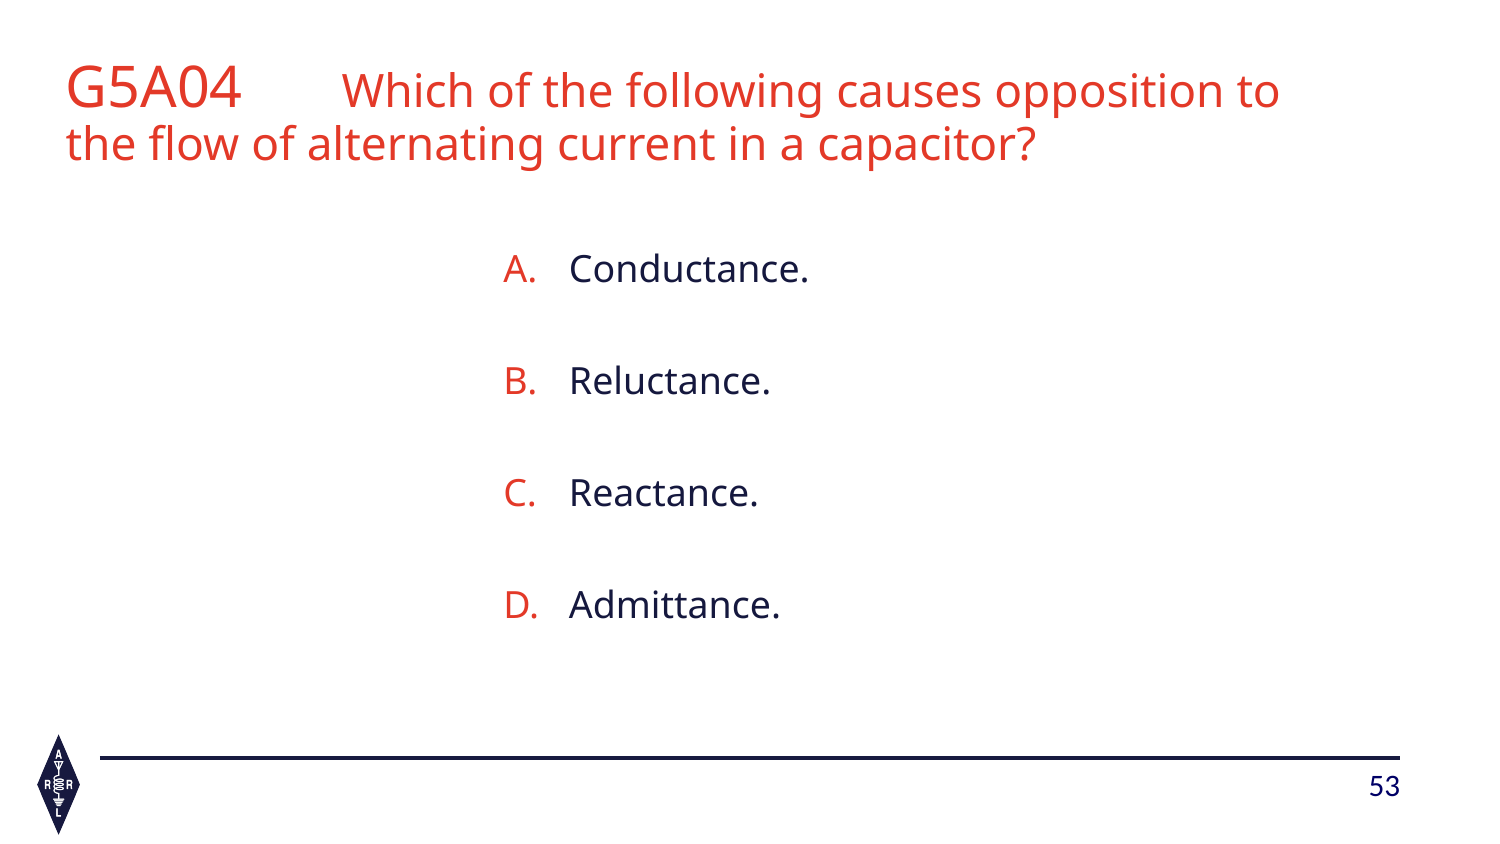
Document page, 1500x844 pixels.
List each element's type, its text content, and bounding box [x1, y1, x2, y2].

list Conductance. Reluctance. Reactance. Admittance. [503, 243, 941, 663]
title G5A04 Which of the following causes opposition to the flow of alternating current in a capacitor? [65, 46, 1379, 178]
picture [37, 734, 80, 835]
slide_number 53 [1302, 761, 1400, 807]
